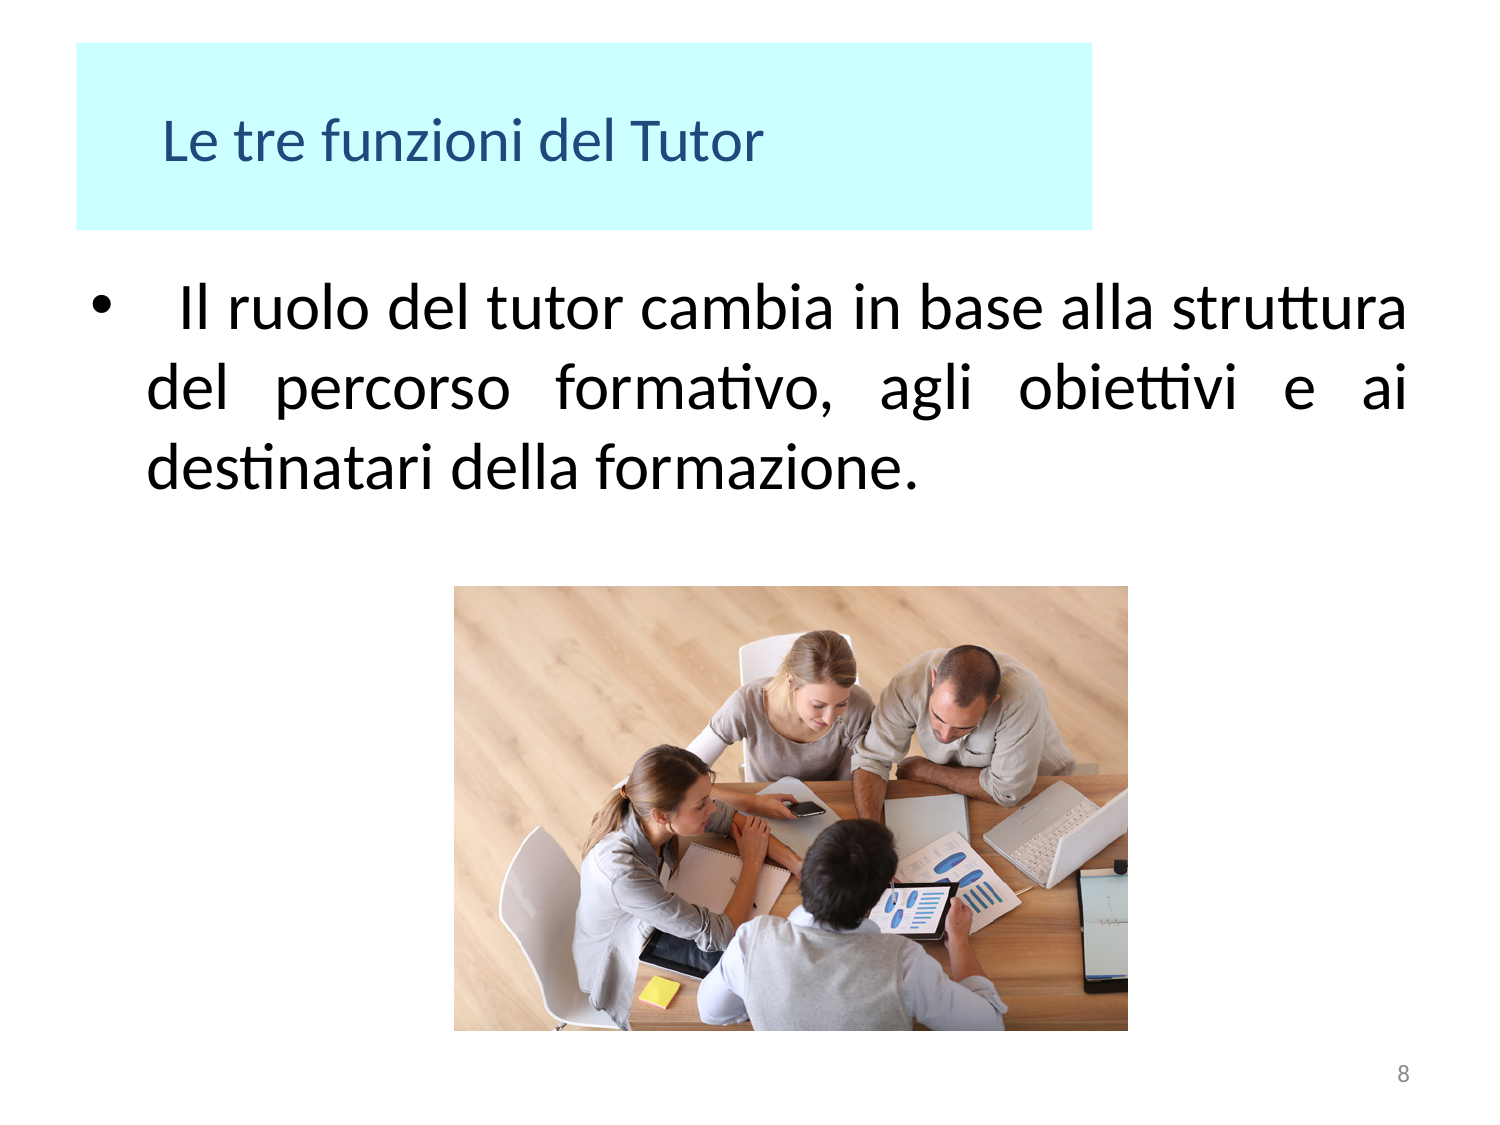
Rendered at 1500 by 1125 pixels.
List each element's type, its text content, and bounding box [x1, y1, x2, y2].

list Il ruolo del tutor cambia in base alla struttura del percorso formativo, agli obiettivi e ai destinatari della formazione. [75, 255, 1425, 929]
picture [454, 585, 1129, 1031]
slide_number 8 [1074, 1042, 1425, 1103]
text_box Le tre funzioni del Tutor [76, 42, 1093, 231]
